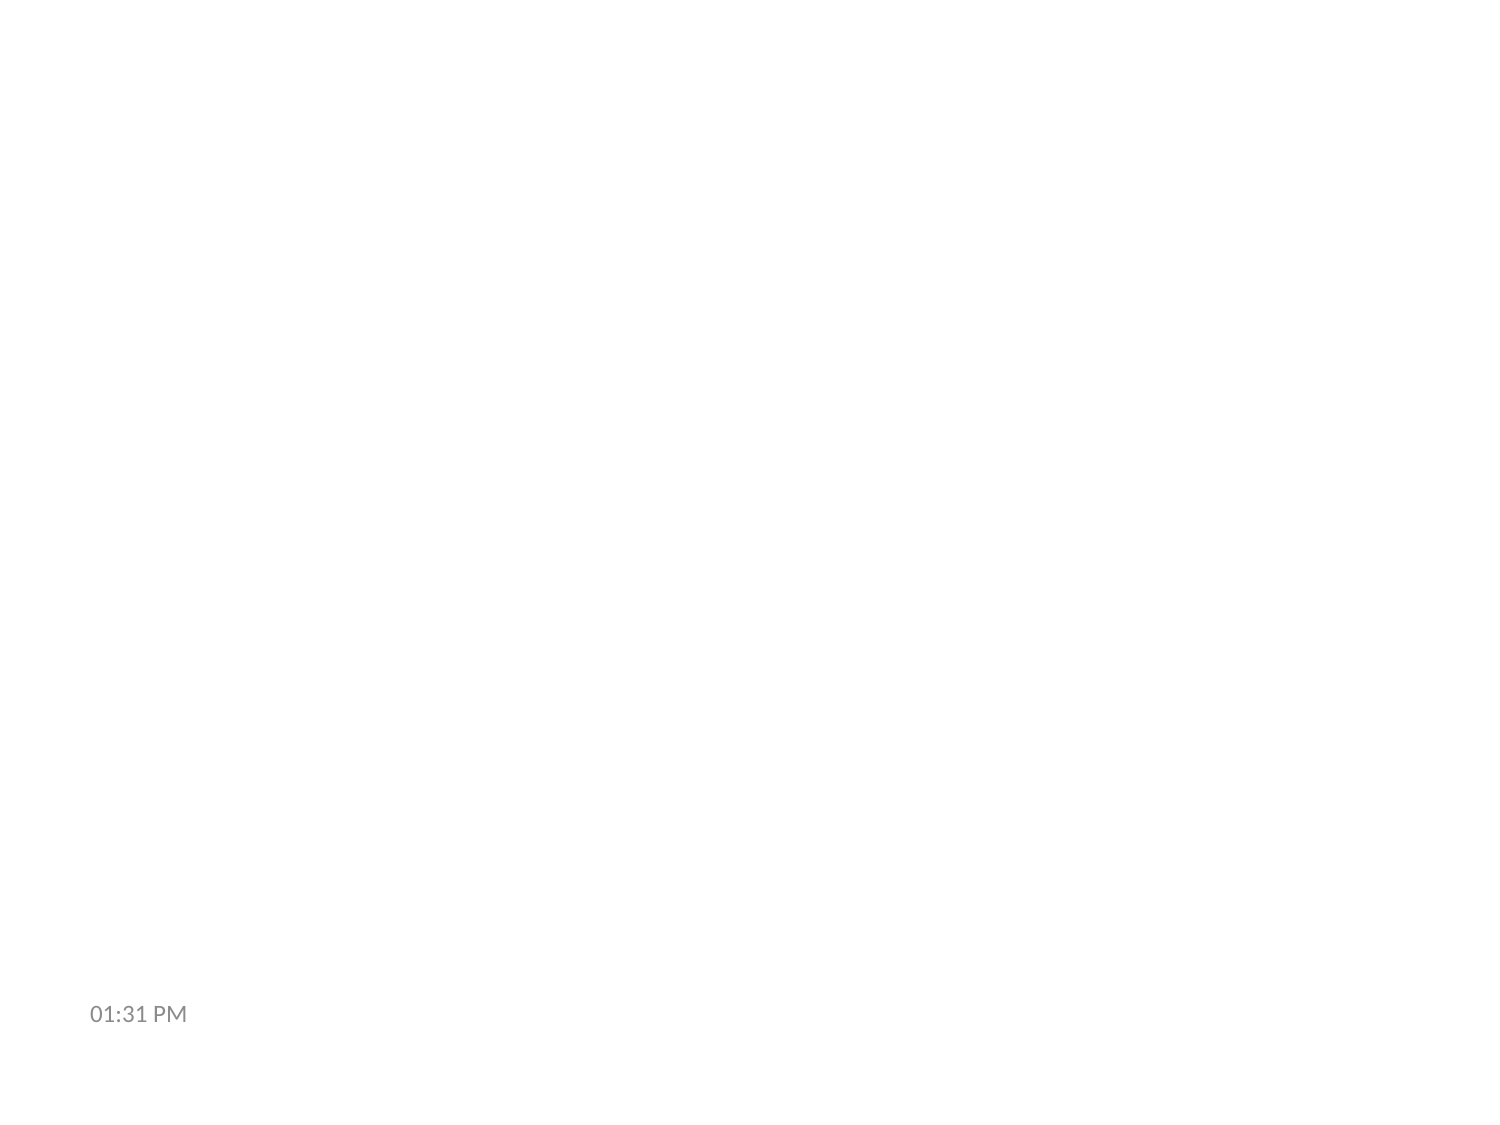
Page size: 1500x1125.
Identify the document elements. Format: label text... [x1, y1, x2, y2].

text_box 3:35 PM [75, 982, 425, 1043]
